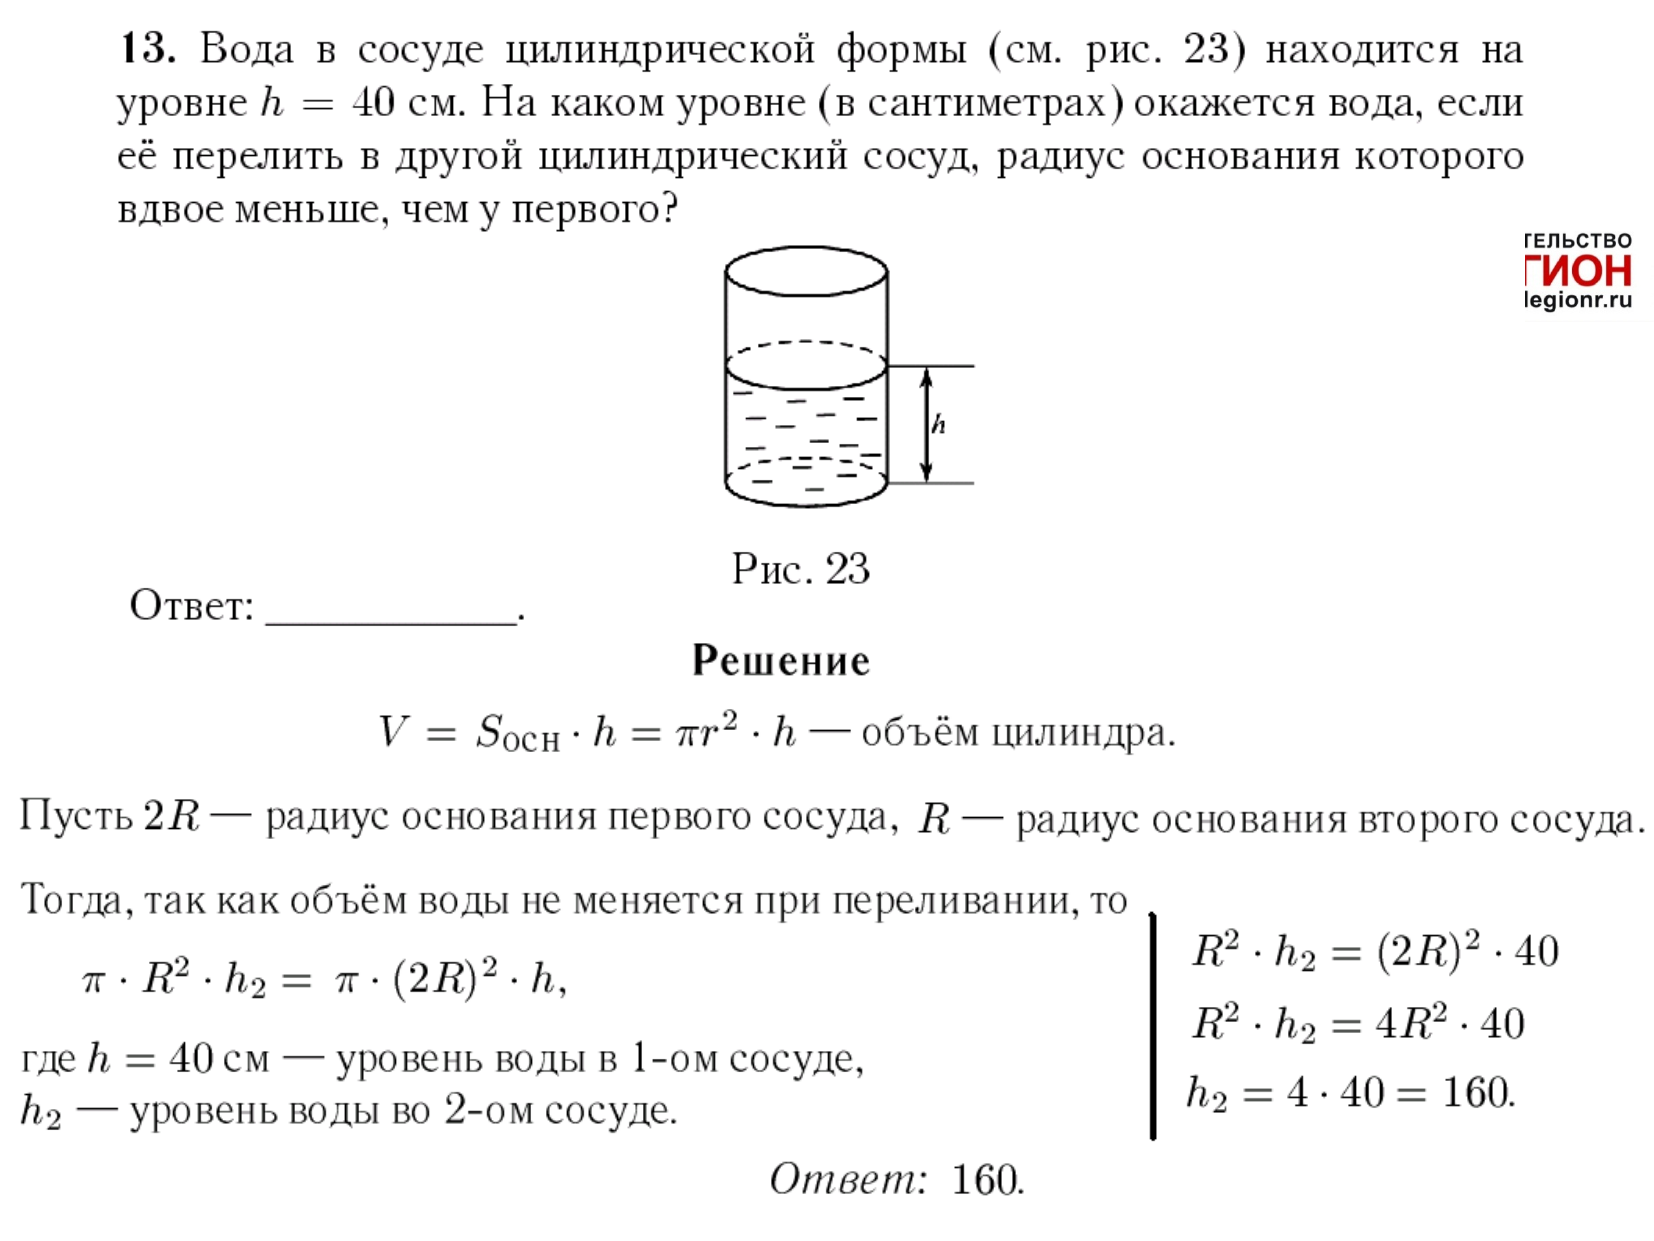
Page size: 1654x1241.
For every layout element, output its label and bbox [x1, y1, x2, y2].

picture [374, 697, 1181, 764]
picture [111, 22, 1654, 693]
picture [11, 783, 1654, 850]
picture [756, 1158, 1031, 1205]
picture [1189, 924, 1570, 982]
picture [12, 872, 1168, 1149]
picture [1189, 994, 1528, 1052]
picture [1178, 1065, 1521, 1116]
